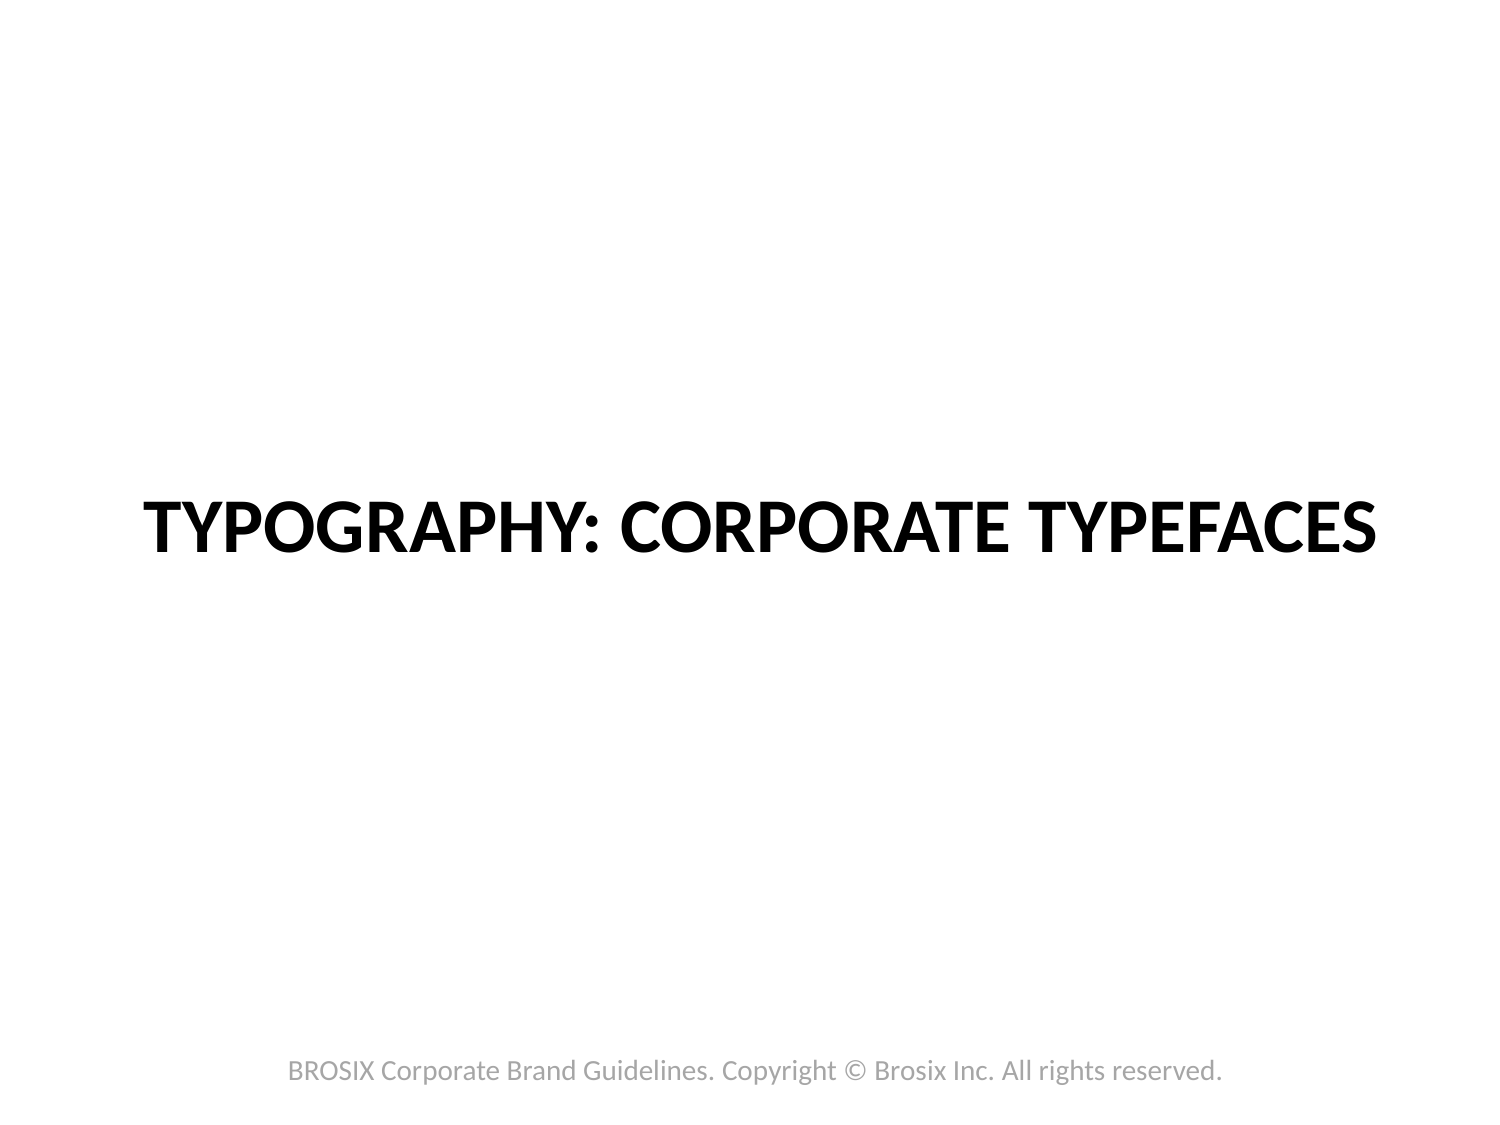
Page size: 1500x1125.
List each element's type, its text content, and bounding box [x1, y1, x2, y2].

text_box BROSIX Corporate Brand Guidelines. Copyright © Brosix Inc. All rights reserved. [41, 1043, 1471, 1094]
title Typography: Corporate typefaces [123, 468, 1399, 692]
